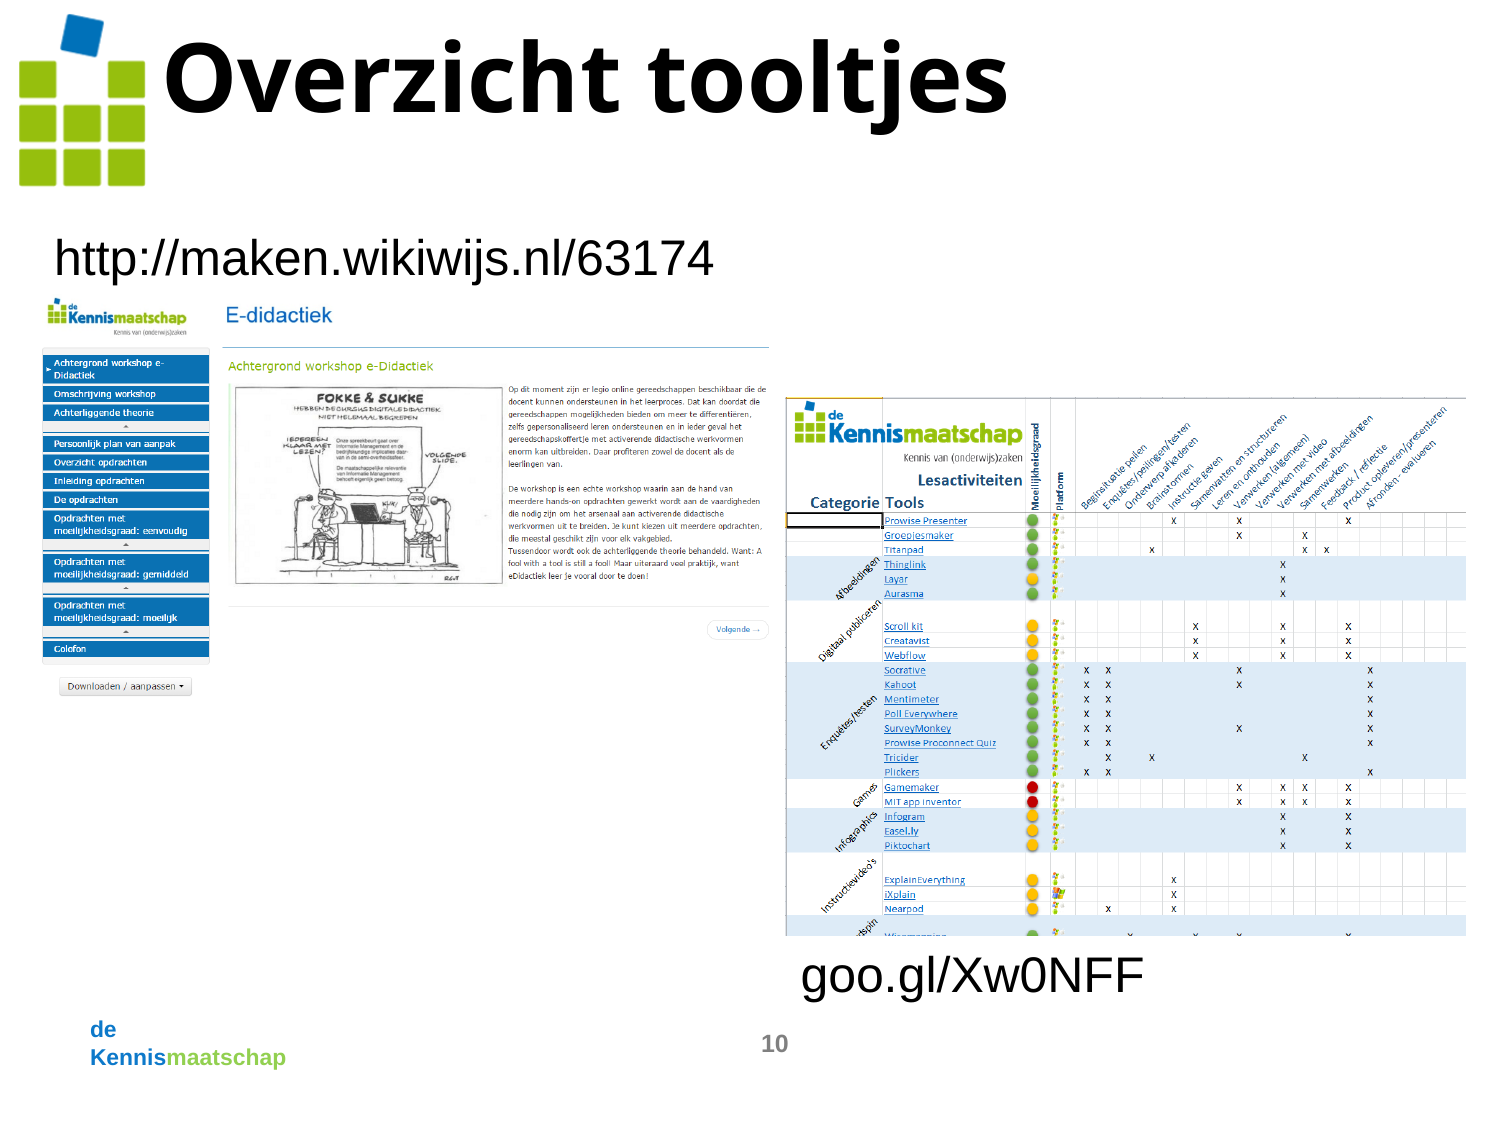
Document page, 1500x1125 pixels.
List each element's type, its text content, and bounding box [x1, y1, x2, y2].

text_box goo.gl/Xw0NFF [785, 943, 1160, 1010]
slide_number 10 [624, 1012, 925, 1073]
picture [17, 3, 147, 197]
text_box http://maken.wikiwijs.nl/63174 [39, 217, 745, 292]
picture [40, 293, 775, 704]
picture [785, 396, 1467, 936]
title Overzicht tooltjes [146, 8, 1495, 197]
footer de Kennismaatschap [75, 1012, 624, 1073]
